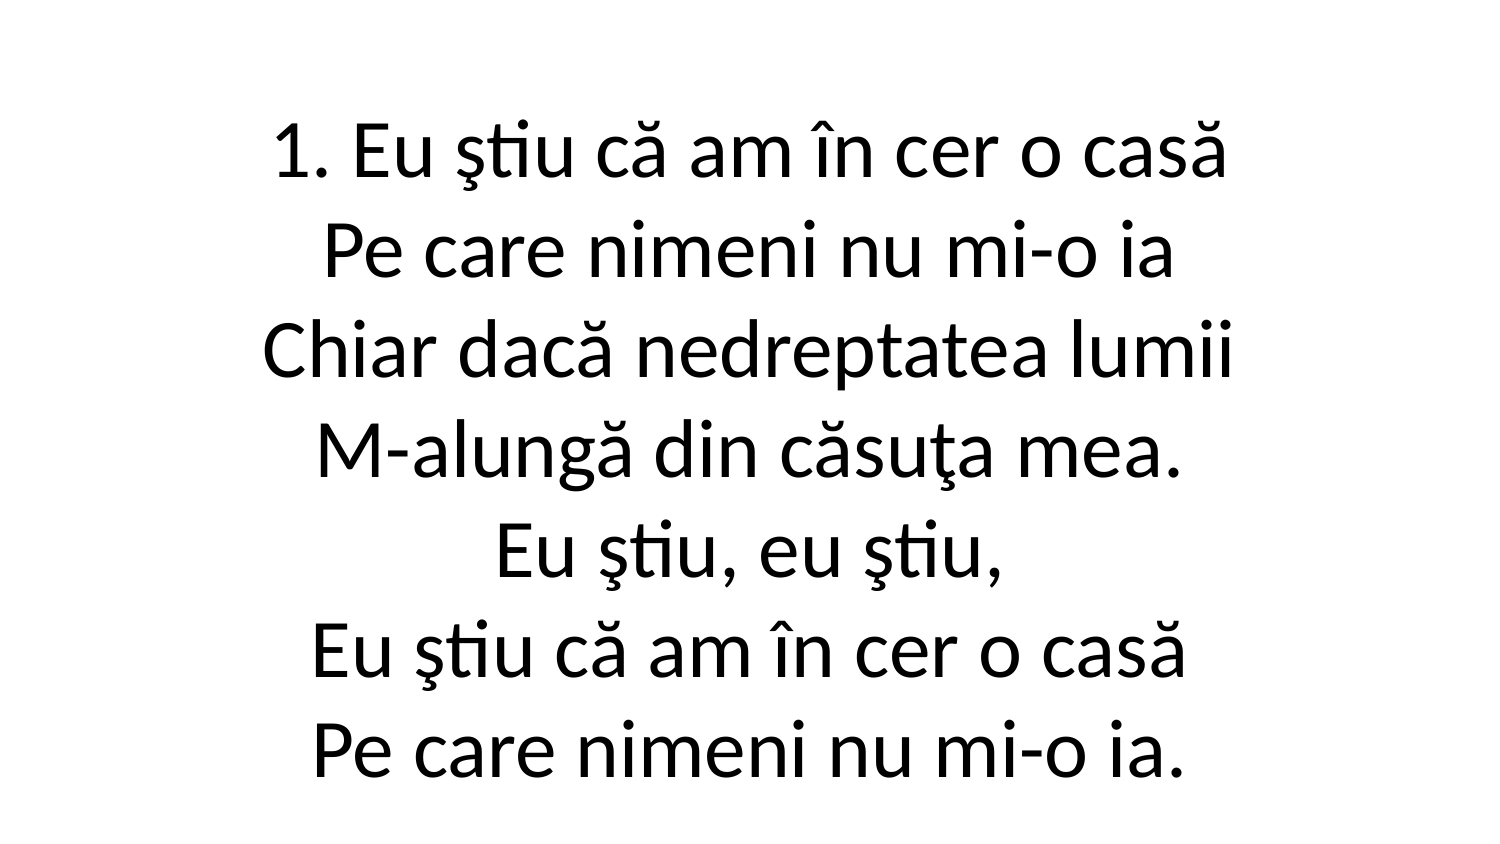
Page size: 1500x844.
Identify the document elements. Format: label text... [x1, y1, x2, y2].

text_box 1. Eu ştiu că am în cer o casă Pe care nimeni nu mi-o ia Chiar dacă nedreptatea lumii M-alungă din căsuţa mea. Eu ştiu, eu ştiu, Eu ştiu că am în cer o casă Pe care nimeni nu mi-o ia. [248, 42, 1252, 802]
